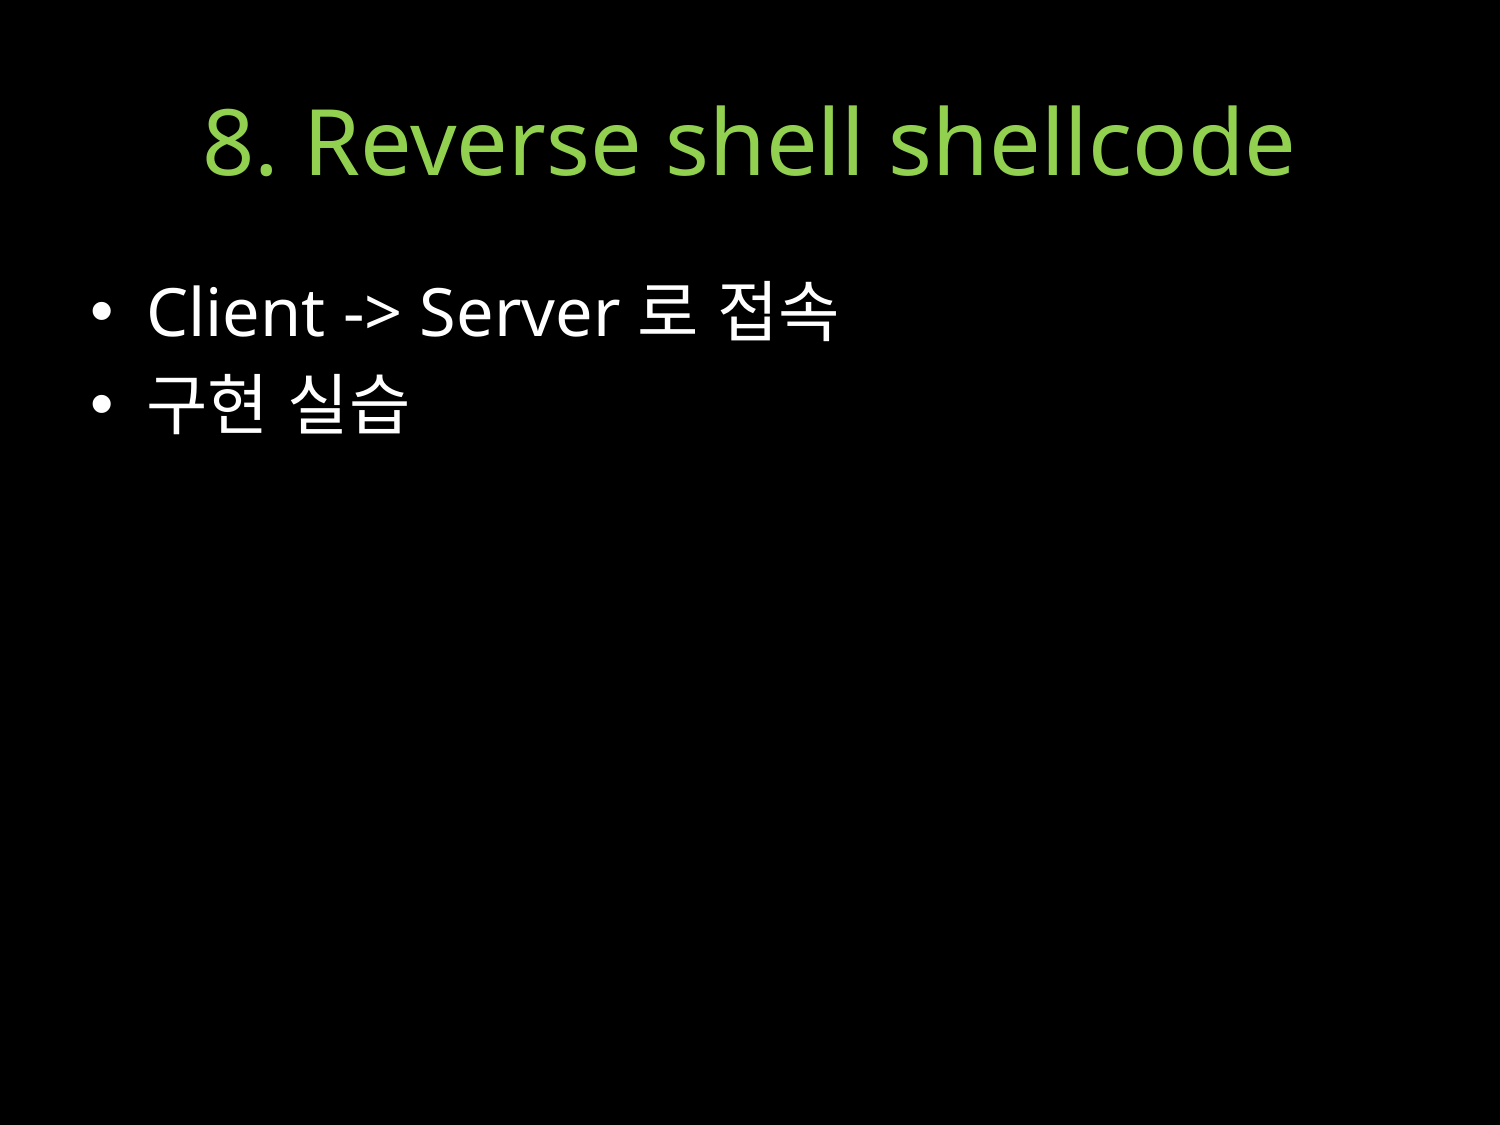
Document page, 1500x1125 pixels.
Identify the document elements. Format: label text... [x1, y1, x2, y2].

list Client -> Server로 접속 구현 실습 [75, 262, 1425, 1005]
title 8. Reverse shell shellcode [75, 45, 1425, 233]
